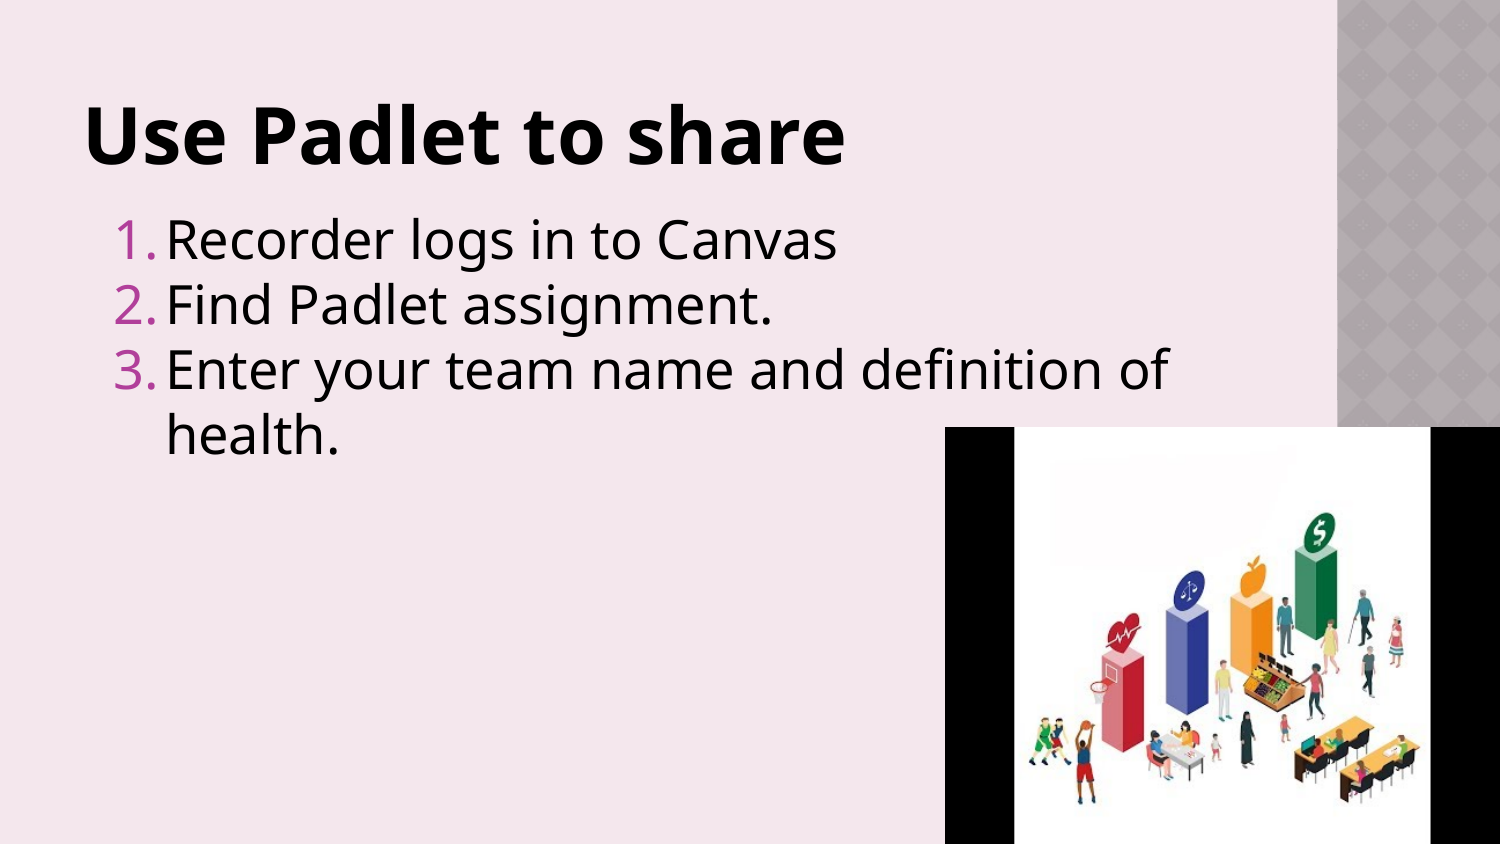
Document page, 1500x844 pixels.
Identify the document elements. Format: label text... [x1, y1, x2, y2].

title Use Padlet to share [75, 39, 1263, 181]
list Recorder logs in to Canvas Find Padlet assignment. Enter your team name and definition of health. [75, 198, 1263, 795]
picture [944, 427, 1500, 844]
